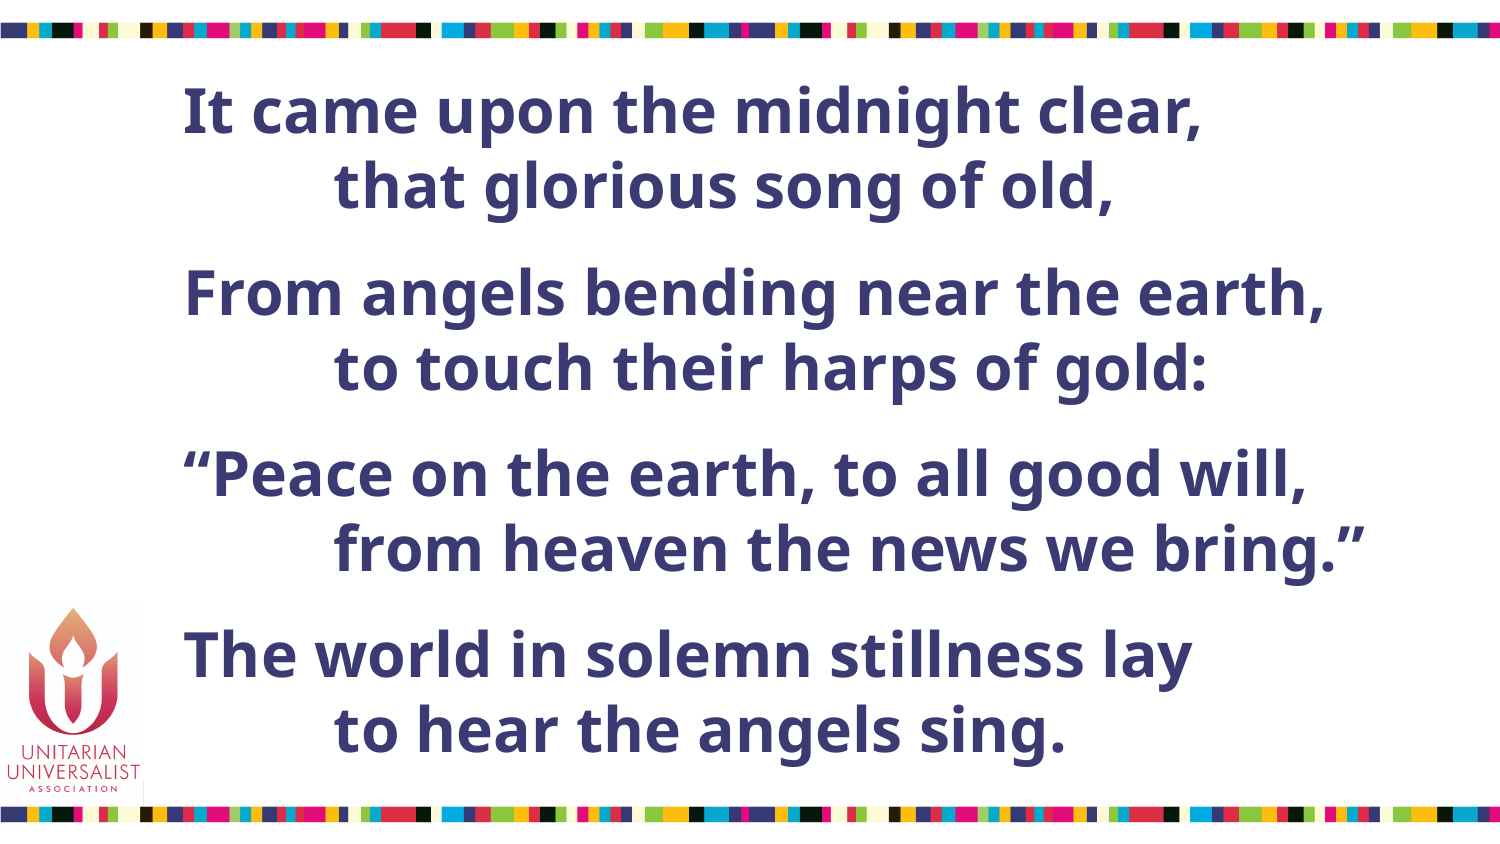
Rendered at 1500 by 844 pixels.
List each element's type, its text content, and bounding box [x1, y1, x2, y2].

picture [0, 600, 1500, 824]
text_box It came upon the midnight clear, that glorious song of old, From angels bending near the earth, to touch their harps of gold: “Peace on the earth, to all good will, from heaven the news we bring.” The world in solemn stillness lay to hear the angels sing. [168, 56, 1421, 780]
picture [0, 22, 1500, 40]
